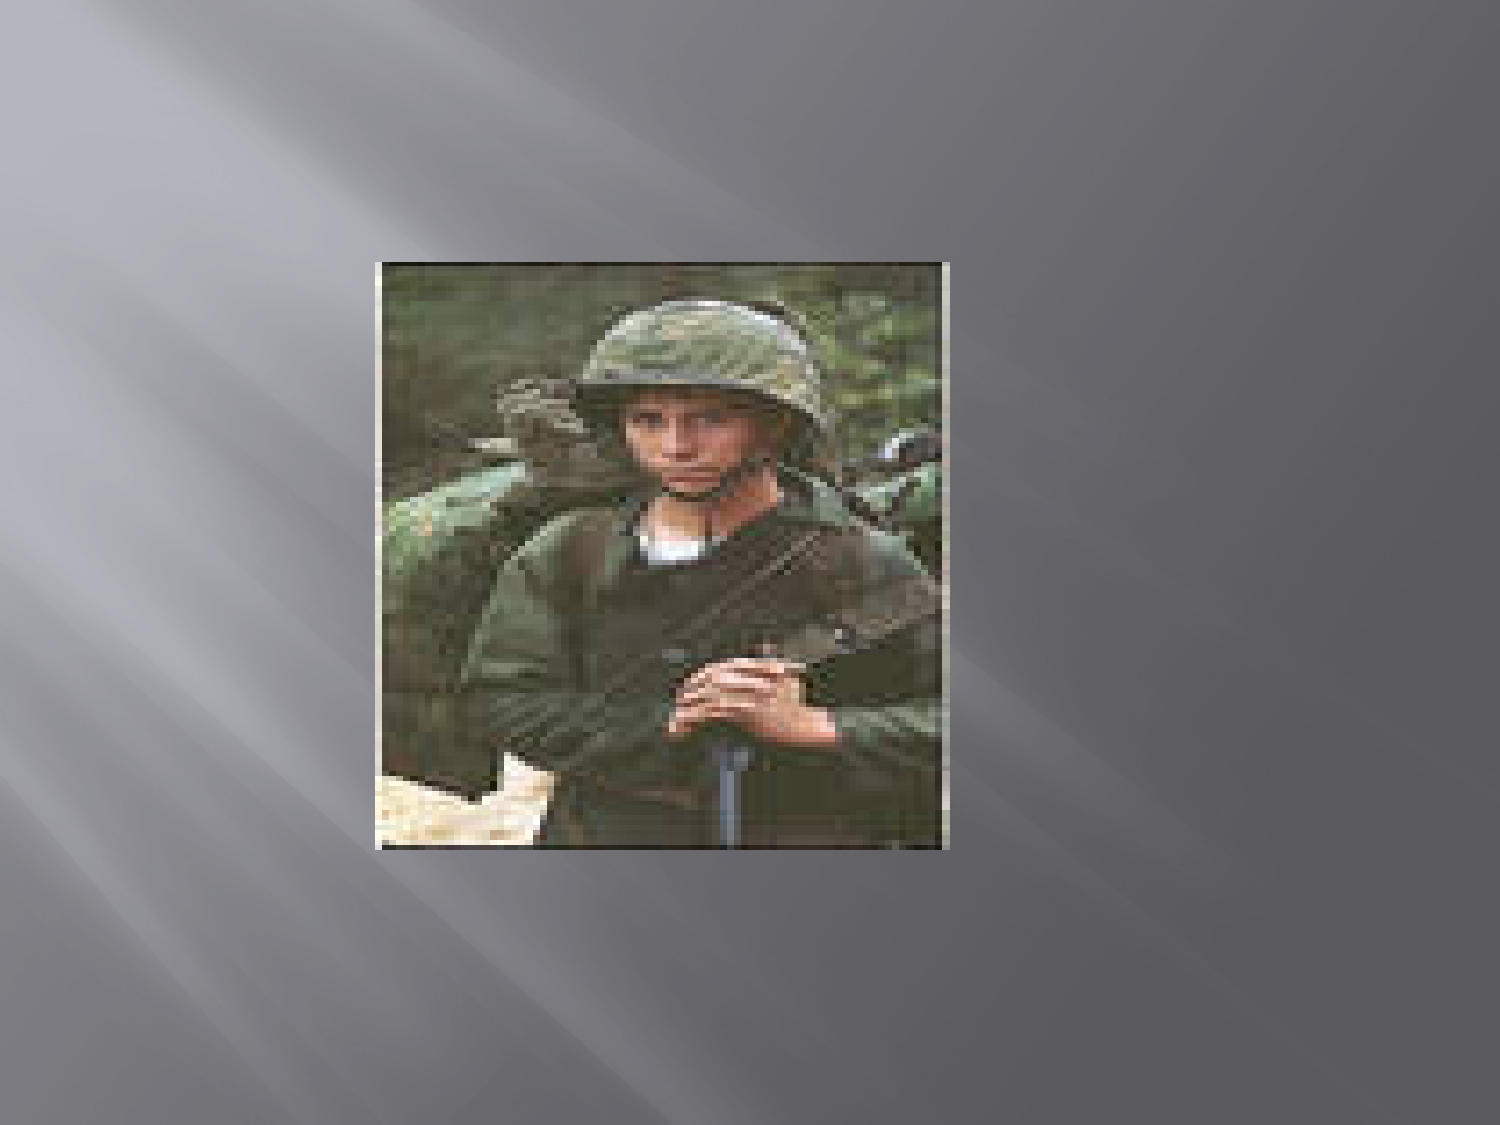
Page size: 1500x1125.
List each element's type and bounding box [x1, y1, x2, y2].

picture [374, 262, 951, 851]
